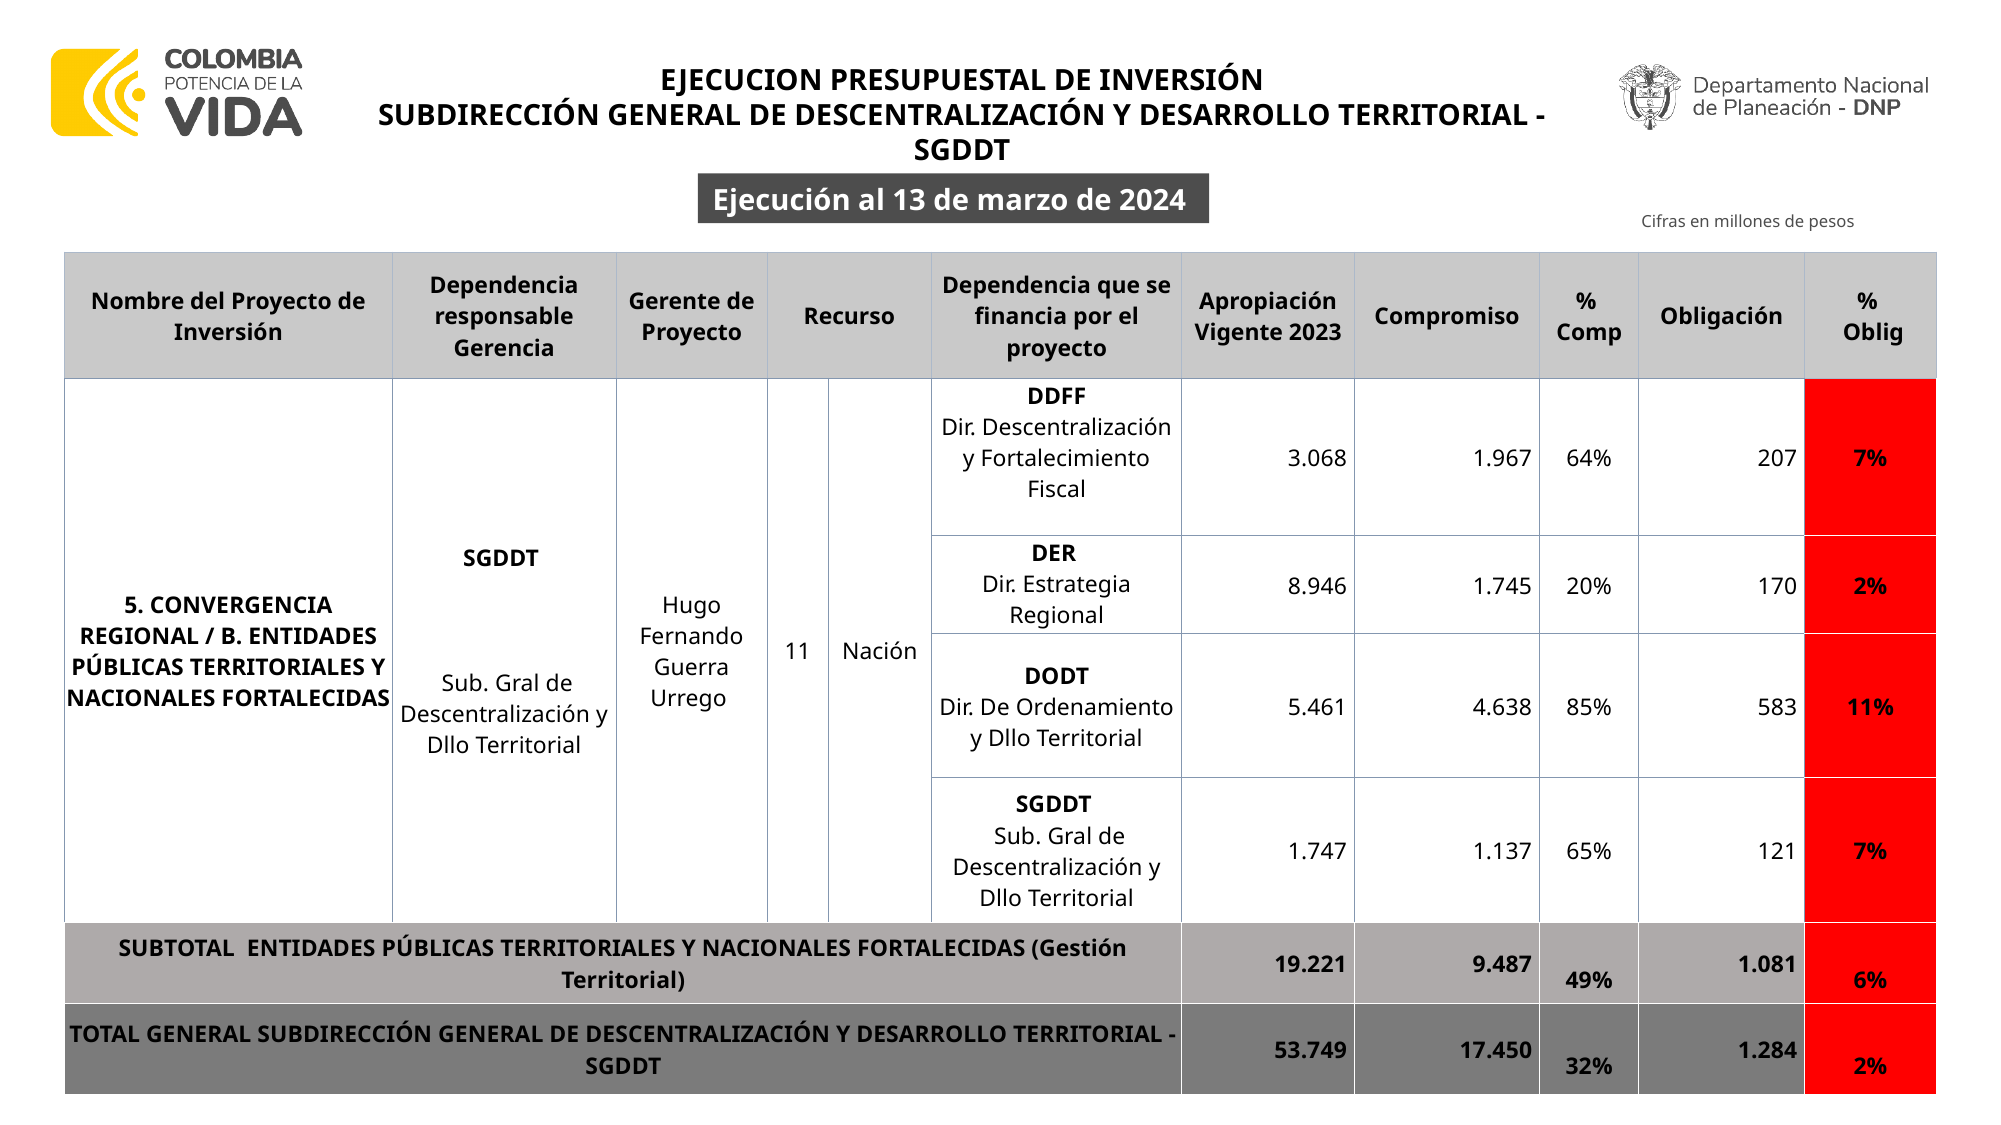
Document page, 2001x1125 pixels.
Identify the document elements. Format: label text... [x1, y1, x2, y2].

table_cell 6% [1805, 923, 1936, 1003]
picture [11, 9, 342, 176]
table_header Recurso [768, 253, 931, 378]
table_header % Comp [1540, 253, 1638, 378]
table_cell DDFF Dir. Descentralización y Fortalecimiento Fiscal [932, 379, 1181, 535]
table_cell 11% [1805, 634, 1936, 777]
table_cell 65% [1540, 778, 1638, 922]
table_header Compromiso [1355, 253, 1539, 378]
table_cell 5. CONVERGENCIA REGIONAL / B. ENTIDADES PÚBLICAS TERRITORIALES Y NACIONALES FORTALECIDAS [65, 379, 392, 922]
table_cell 1.284 [1639, 1004, 1804, 1094]
table_cell 583 [1639, 634, 1804, 777]
table_cell SUBTOTAL ENTIDADES PÚBLICAS TERRITORIALES Y NACIONALES FORTALECIDAS (Gestión Territorial) [65, 923, 1181, 1003]
table_cell Nación [829, 379, 931, 922]
table_cell 121 [1639, 778, 1804, 922]
table_cell DER Dir. Estrategia Regional [932, 536, 1181, 633]
picture [1557, 0, 1989, 195]
table_cell 11 [768, 379, 828, 922]
table_cell 4.638 [1355, 634, 1539, 777]
table_cell 3.068 [1182, 379, 1354, 535]
table_cell 5.461 [1182, 634, 1354, 777]
text_box Ejecución al 13 de marzo de 2024 [697, 173, 1210, 224]
table_cell 1.967 [1355, 379, 1539, 535]
table_cell 19.221 [1182, 923, 1354, 1003]
table_cell Hugo Fernando Guerra Urrego [617, 379, 767, 922]
text_box EJECUCION PRESUPUESTAL DE INVERSIÓN SUBDIRECCIÓN GENERAL DE DESCENTRALIZACIÓN Y DESARROLLO TERRITORIAL - SGDDT [325, 54, 1600, 174]
table_header % Oblig [1805, 253, 1936, 378]
table_cell 20% [1540, 536, 1638, 633]
table_cell 49% [1540, 923, 1638, 1003]
table_cell DODT Dir. De Ordenamiento y Dllo Territorial [932, 634, 1181, 777]
table_cell 7% [1805, 379, 1936, 535]
table_cell 64% [1540, 379, 1638, 535]
table_cell 2% [1805, 536, 1936, 633]
table_header Apropiación Vigente 2023 [1182, 253, 1354, 378]
table_cell SGDDT Sub. Gral de Descentralización y Dllo Territorial [932, 778, 1181, 922]
table_cell 85% [1540, 634, 1638, 777]
table_cell 32% [1540, 1004, 1638, 1094]
table_header Dependencia que se financia por el proyecto [932, 253, 1181, 378]
table_cell 17.450 [1355, 1004, 1539, 1094]
table_cell 53.749 [1182, 1004, 1354, 1094]
table_header Gerente de Proyecto [617, 253, 767, 378]
table_cell 1.137 [1355, 778, 1539, 922]
text_box Cifras en millones de pesos [1541, 203, 1870, 238]
table_cell 7% [1805, 778, 1936, 922]
table_cell SGDDT Sub. Gral de Descentralización y Dllo Territorial [393, 379, 616, 922]
table_cell 207 [1639, 379, 1804, 535]
table_header Dependencia responsable Gerencia [393, 253, 616, 378]
table_cell 170 [1639, 536, 1804, 633]
table_cell 9.487 [1355, 923, 1539, 1003]
table_cell 8.946 [1182, 536, 1354, 633]
table_cell TOTAL GENERAL SUBDIRECCIÓN GENERAL DE DESCENTRALIZACIÓN Y DESARROLLO TERRITORIAL - SGDDT [65, 1004, 1181, 1094]
table_cell 1.747 [1182, 778, 1354, 922]
table_cell 1.745 [1355, 536, 1539, 633]
table_cell 1.081 [1639, 923, 1804, 1003]
table_header Obligación [1639, 253, 1804, 378]
table_cell 2% [1805, 1004, 1936, 1094]
table_header Nombre del Proyecto de Inversión [65, 253, 392, 378]
